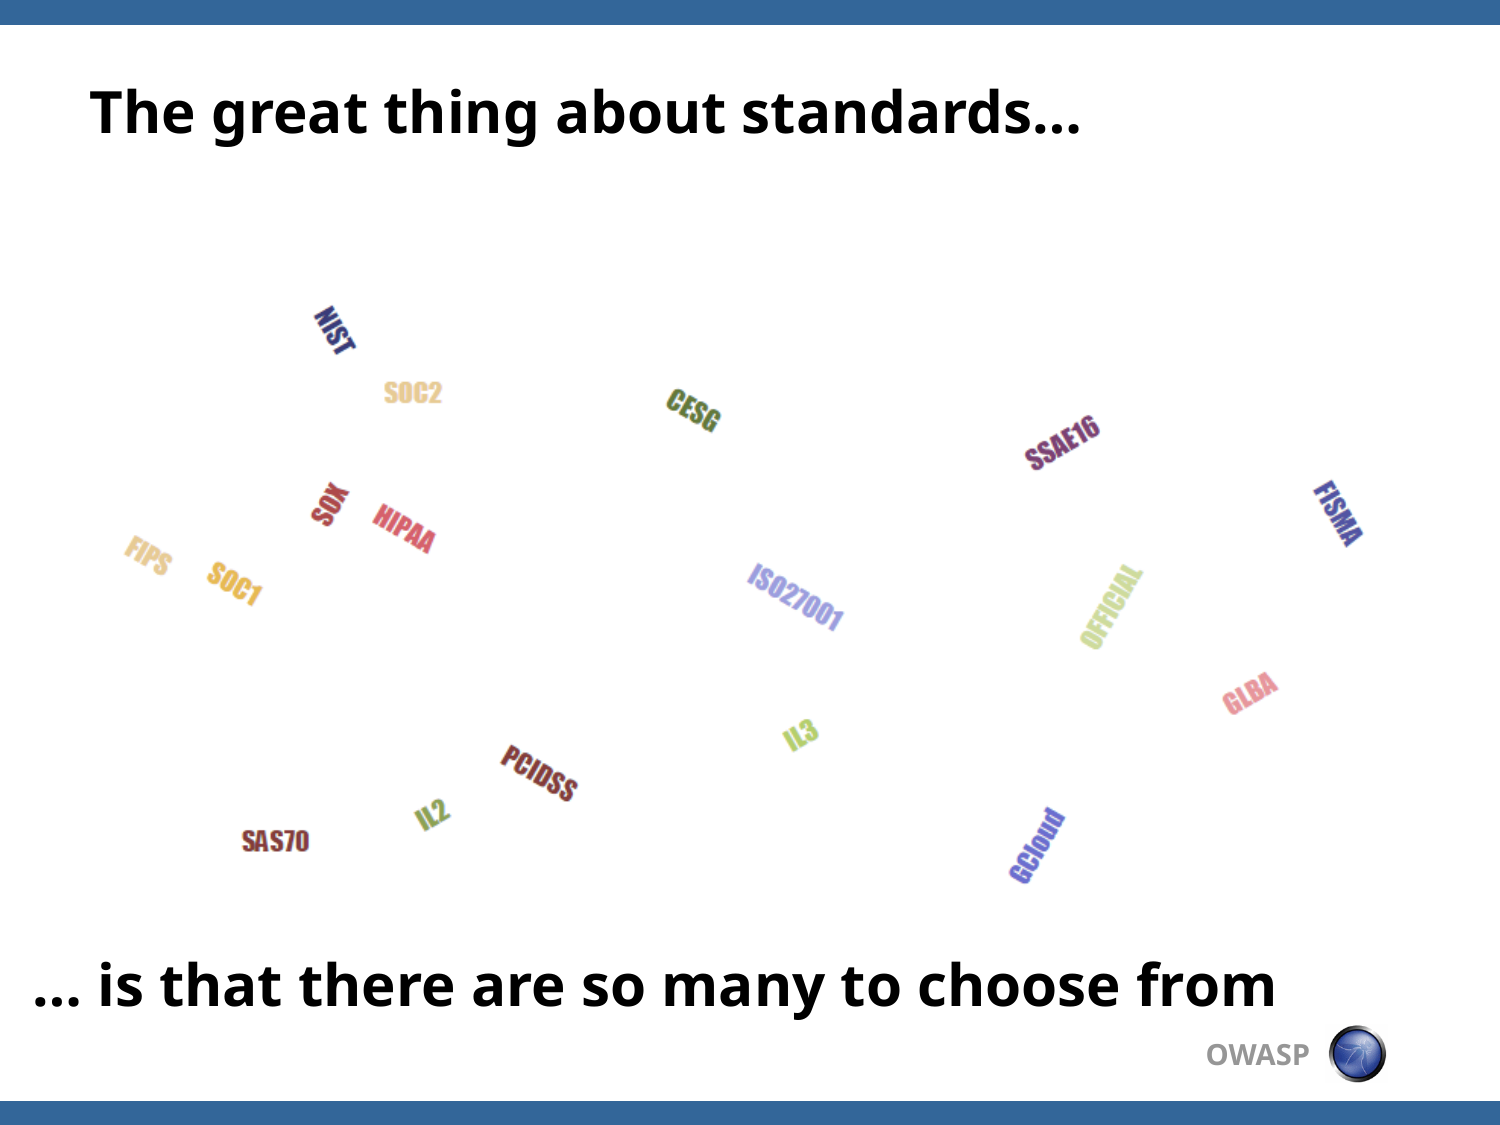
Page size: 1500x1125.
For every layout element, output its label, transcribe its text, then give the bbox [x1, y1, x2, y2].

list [74, 268, 1425, 949]
text_box … is that there are so many to choose from [17, 905, 1368, 1061]
picture [1325, 1024, 1388, 1083]
title The great thing about standards… [75, 32, 1425, 188]
